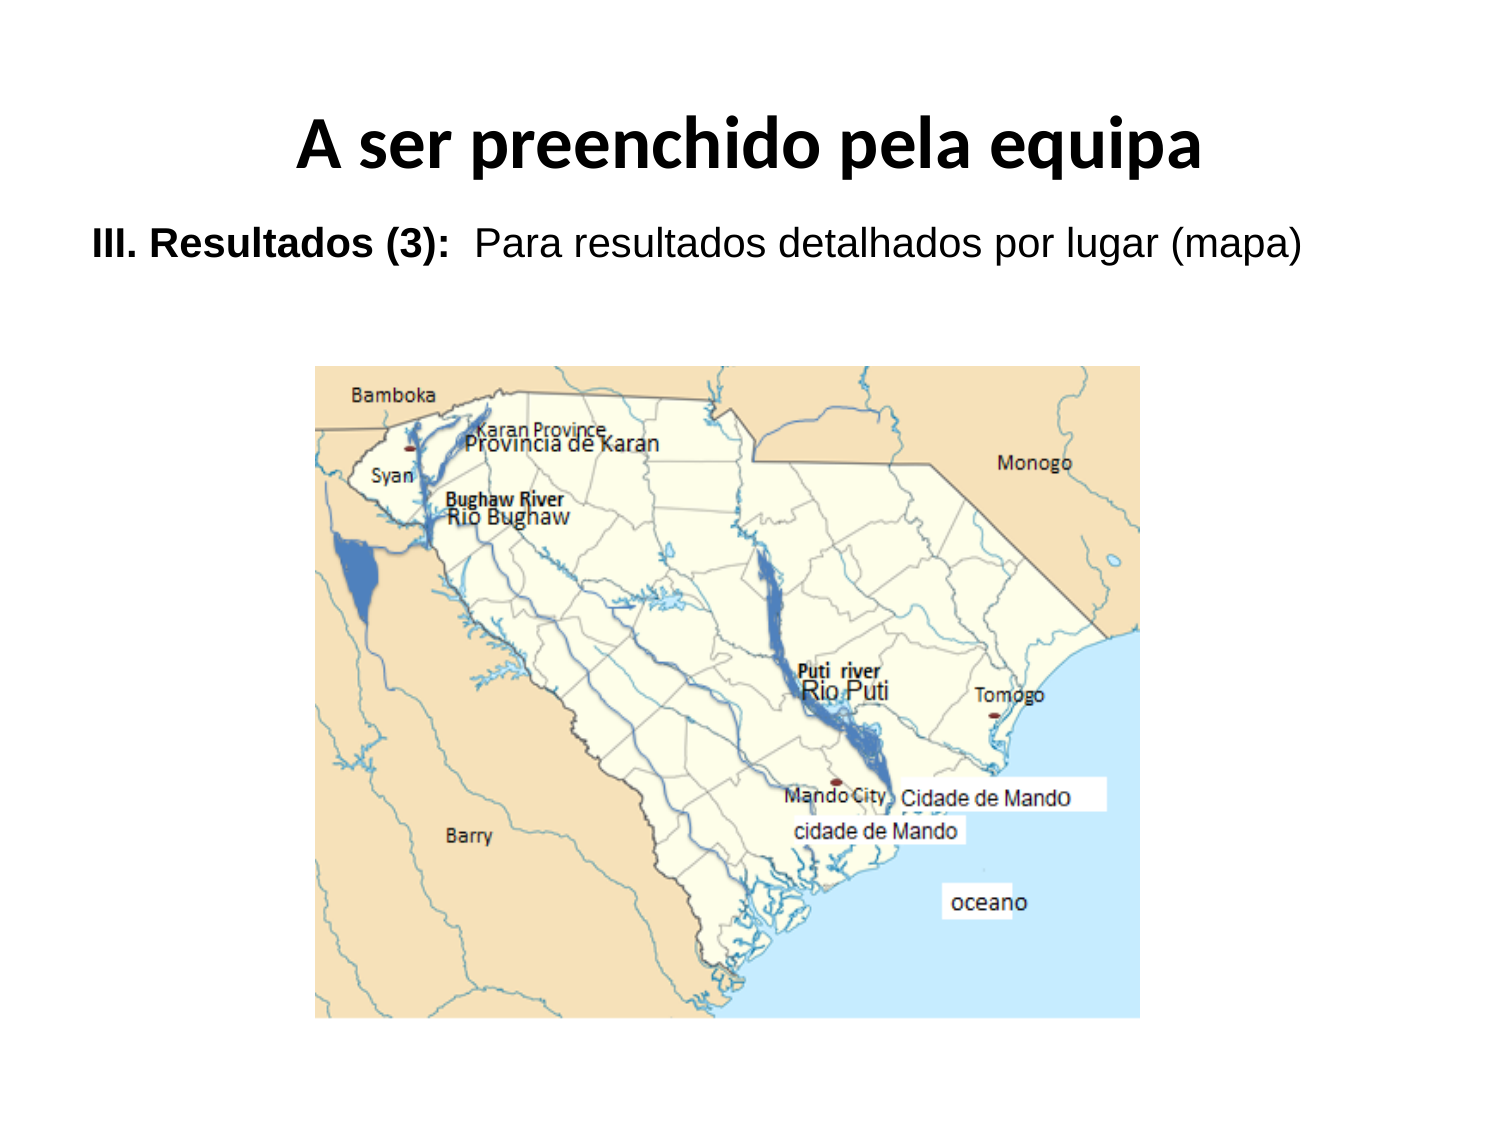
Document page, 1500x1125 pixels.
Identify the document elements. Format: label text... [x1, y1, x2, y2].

picture [315, 365, 1141, 1024]
title A ser preenchido pela equipa [75, 45, 1425, 233]
text_box III. Resultados (3): Para resultados detalhados por lugar (mapa) [76, 208, 1427, 951]
